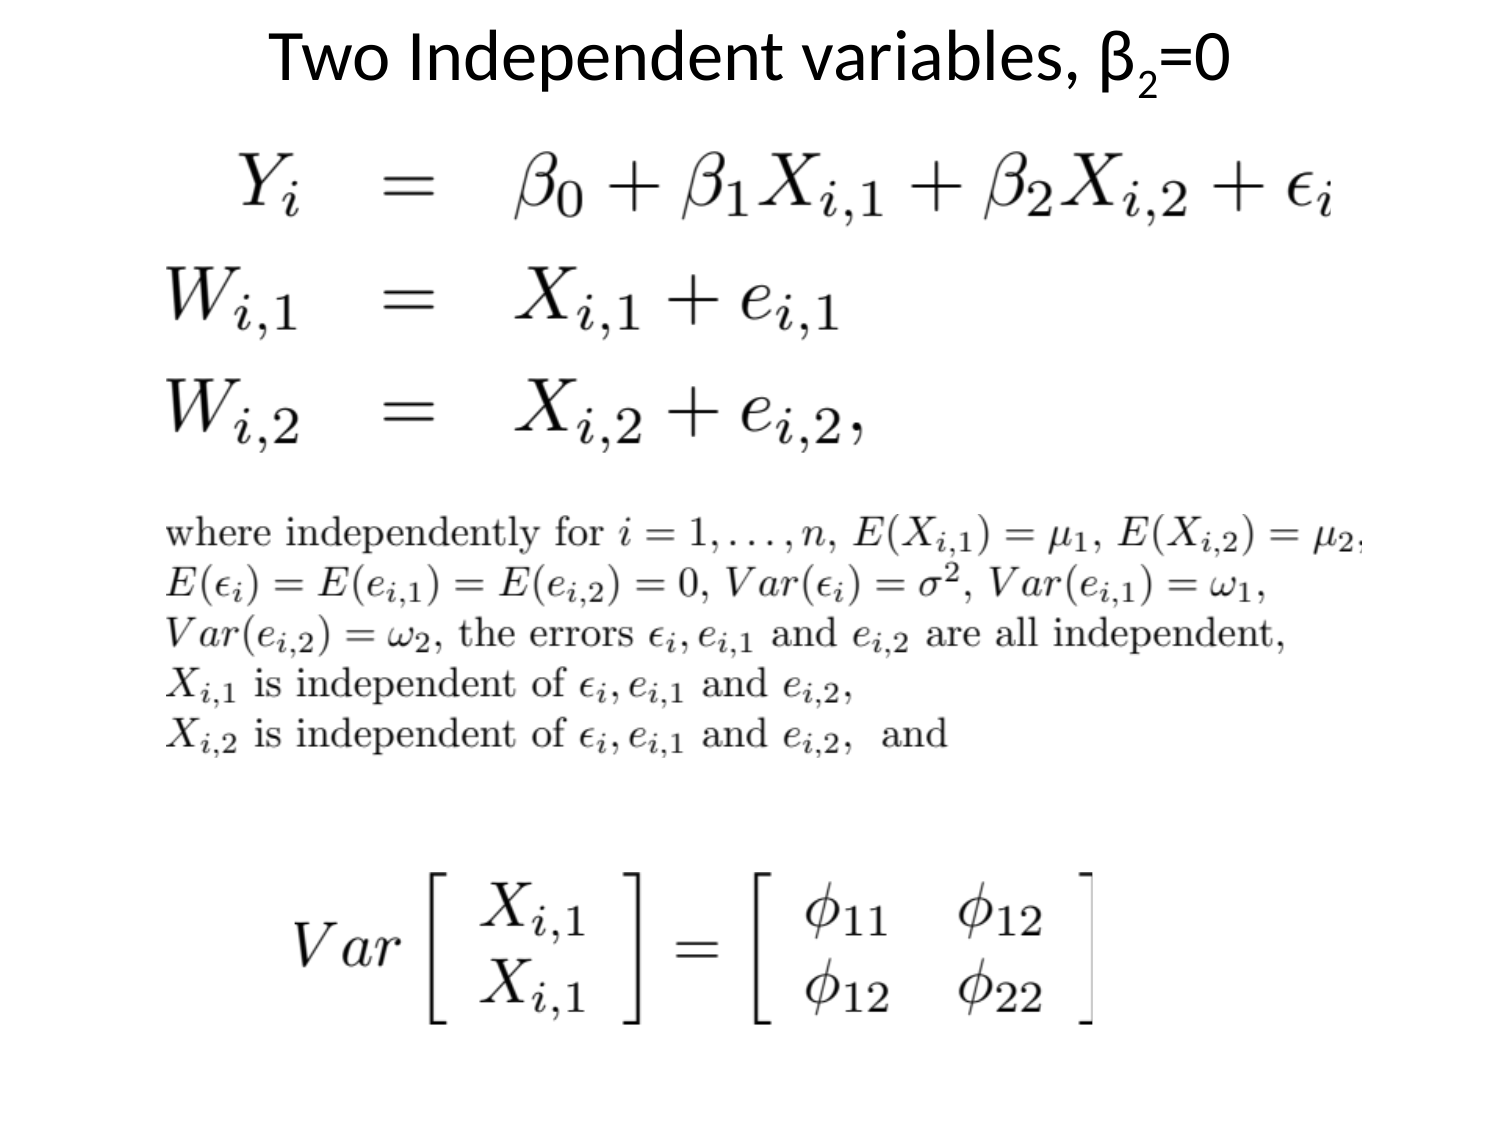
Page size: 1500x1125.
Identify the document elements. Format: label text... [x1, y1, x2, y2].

picture [165, 513, 1363, 759]
picture [165, 150, 1331, 453]
title Two Independent variables, β2=0 [75, 0, 1425, 114]
picture [294, 872, 1093, 1025]
